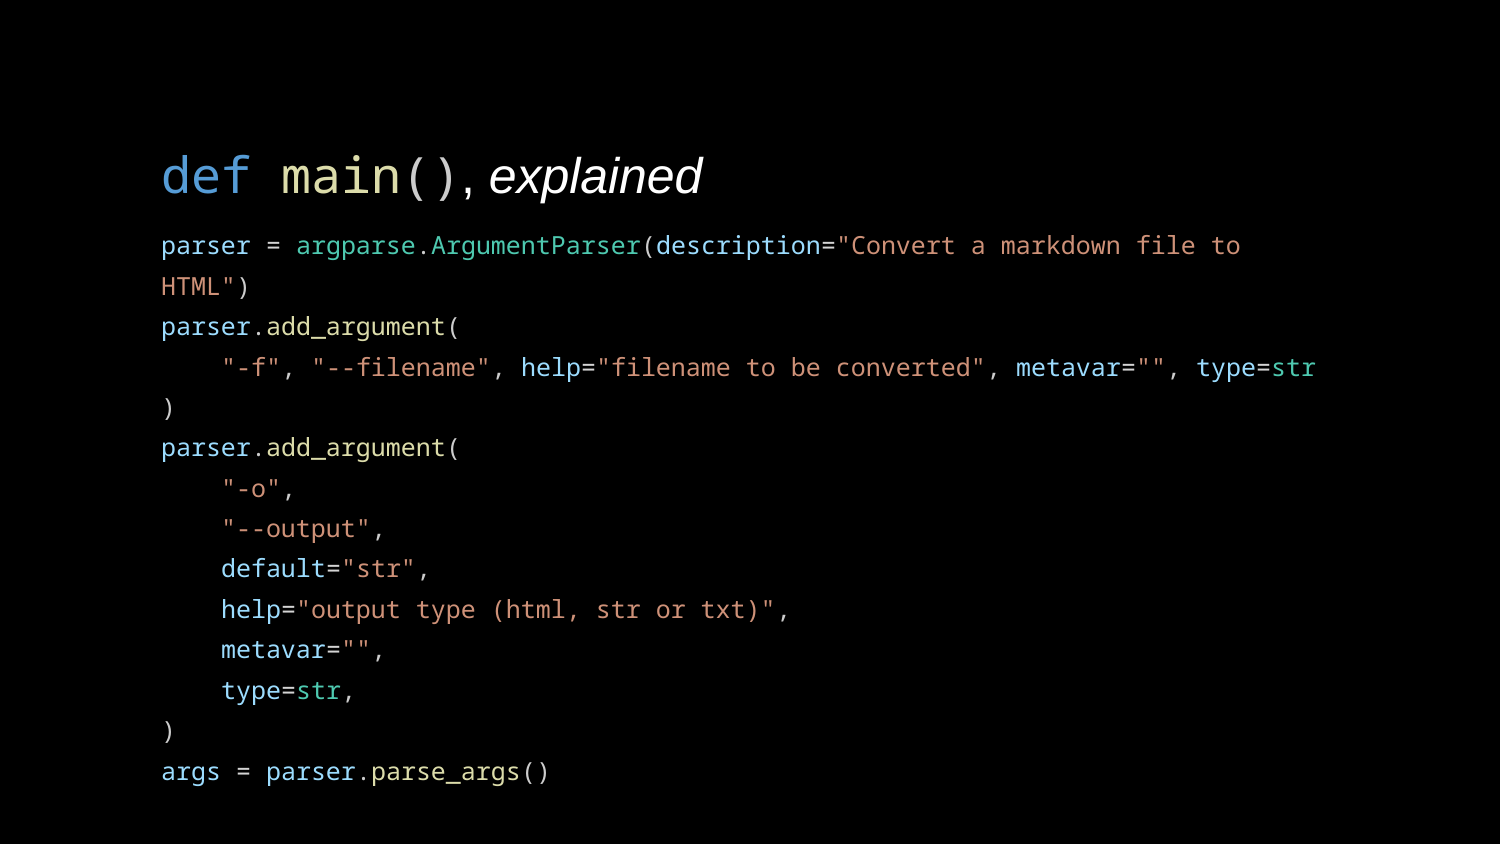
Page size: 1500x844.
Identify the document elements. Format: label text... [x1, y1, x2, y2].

text_box parser = argparse.ArgumentParser(description="Convert a markdown file to HTML") parser.add_argument( "-f", "--filename", help="filename to be converted", metavar="", type=str ) parser.add_argument( "-o", "--output", default="str", help="output type (html, str or txt)", metavar="", type=str, ) args = parser.parse_args() [146, 203, 1354, 801]
text_box def main(), explained [146, 109, 1255, 217]
